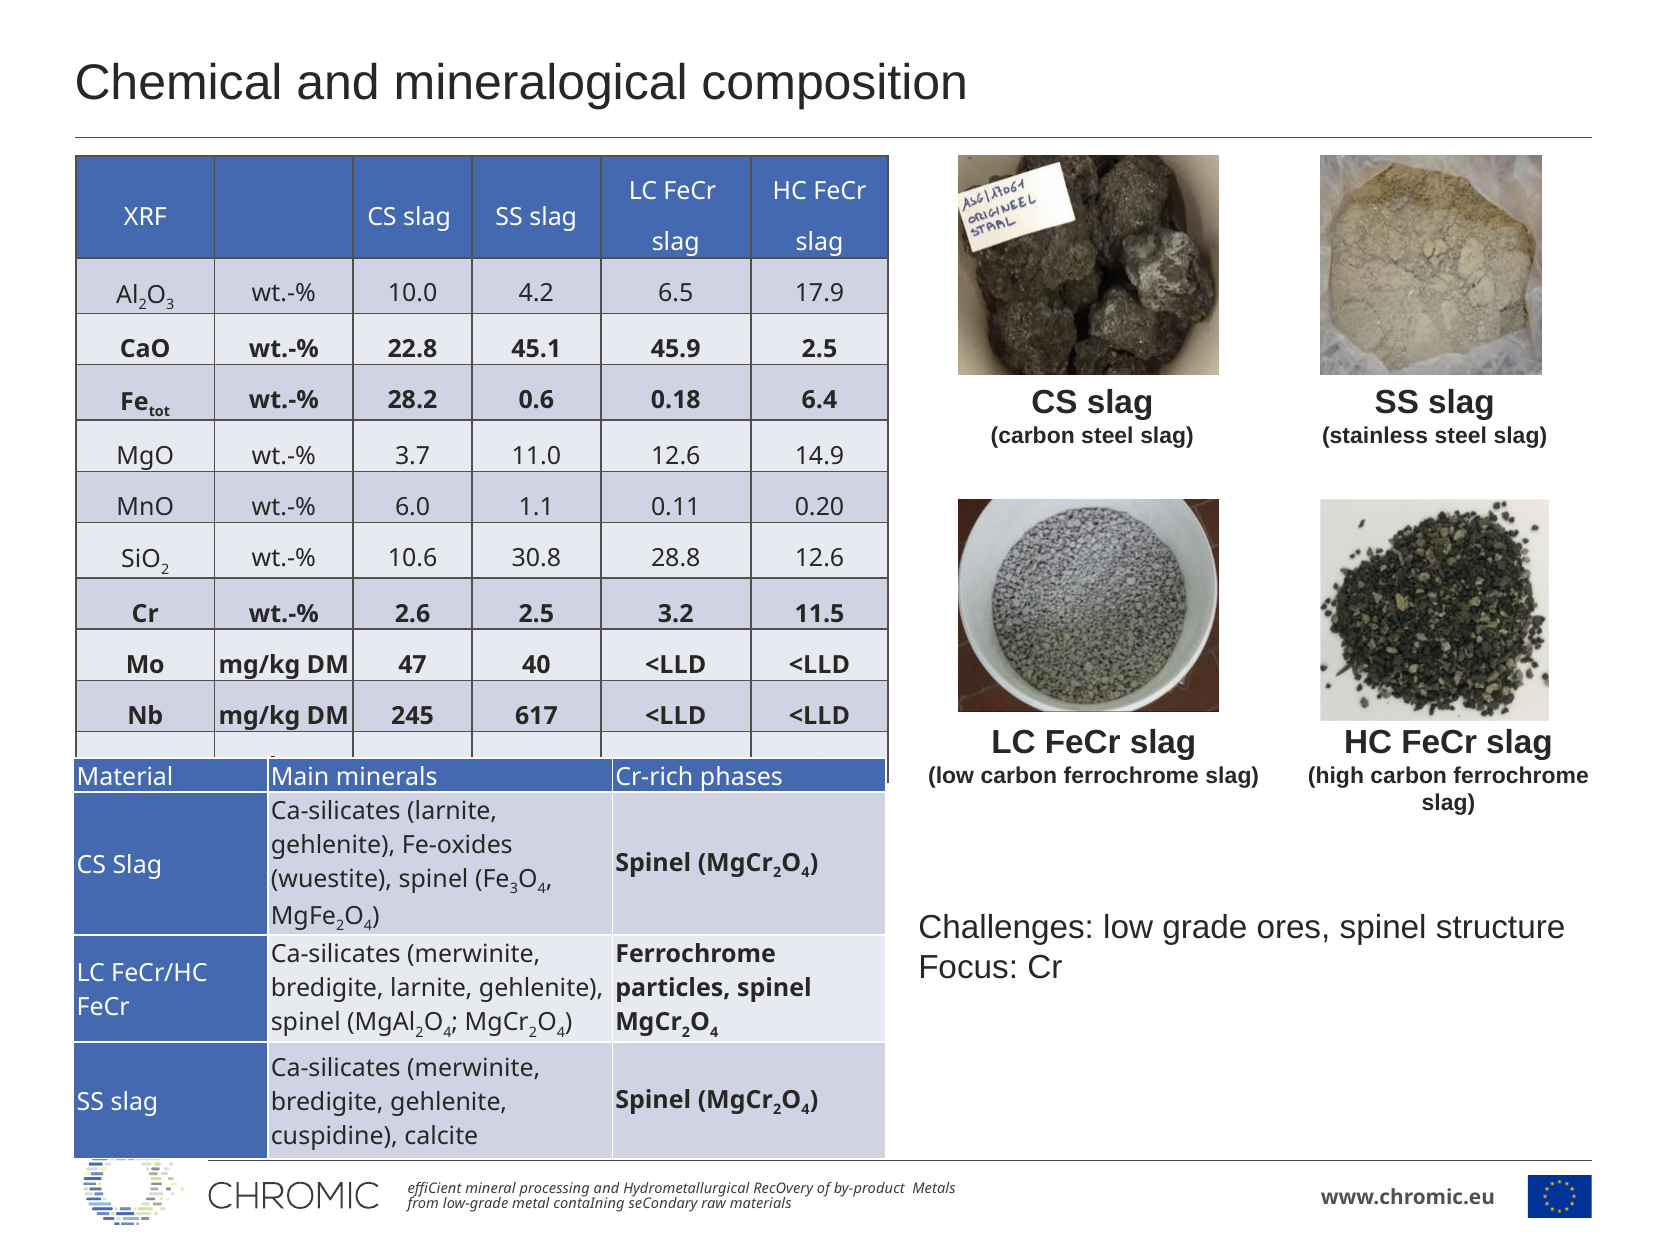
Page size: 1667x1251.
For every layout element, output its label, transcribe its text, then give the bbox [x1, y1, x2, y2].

table_cell 11.5 [752, 579, 887, 628]
table_cell 0.6 [473, 365, 600, 419]
title Chemical and mineralogical composition [74, 50, 1513, 114]
table_cell 2.6 [354, 579, 471, 628]
table_cell 3.7 [354, 421, 471, 471]
picture [958, 155, 1220, 376]
text_box HC FeCr slag (high carbon ferrochrome slag) [1263, 712, 1634, 823]
table_cell LC FeCr/HC FeCr [74, 936, 267, 1041]
table_cell <LLD [602, 681, 750, 731]
table_cell 1.1 [473, 472, 600, 522]
table_header LC FeCr slag [602, 157, 750, 257]
table_cell Al2O3 [77, 259, 214, 313]
table_cell 0.18 [602, 365, 750, 419]
table_header Material [74, 759, 267, 791]
picture [1321, 495, 1549, 725]
table_cell 22.8 [354, 314, 471, 364]
table_cell Spinel (MgCr2O4) [613, 1043, 885, 1158]
table_cell mg/kg DM [215, 732, 352, 757]
table_header Main minerals [269, 759, 612, 791]
table_cell 28.2 [354, 365, 471, 419]
table_cell 17.9 [752, 259, 887, 313]
table_cell 30.8 [473, 523, 600, 577]
table_cell Nb [77, 681, 214, 731]
picture [958, 498, 1219, 713]
table_cell MgO [77, 421, 214, 471]
table_cell SS slag [74, 1043, 267, 1158]
table_cell wt.-% [215, 579, 352, 628]
table_cell 424 [752, 732, 887, 757]
table_cell Ca-silicates (merwinite, bredigite, larnite, gehlenite), spinel (MgAl2O4; MgCr2O4) [269, 936, 612, 1041]
table_cell 40 [473, 630, 600, 680]
table_cell 448 [602, 732, 750, 757]
table_cell 744 [354, 732, 471, 757]
table_cell wt.-% [215, 365, 352, 419]
table_cell 45.9 [602, 314, 750, 364]
table_cell CaO [77, 314, 214, 364]
table_cell 12.6 [602, 421, 750, 471]
table_cell V [77, 732, 214, 757]
table_cell 0.11 [602, 472, 750, 522]
table_header Cr-rich phases [613, 759, 885, 791]
table_cell <LLD [752, 630, 887, 680]
table_cell mg/kg DM [215, 630, 352, 680]
table_cell 3.2 [602, 579, 750, 628]
picture [1527, 1175, 1592, 1218]
table_header [215, 157, 352, 257]
table_header HC FeCr slag [752, 157, 887, 257]
picture [1320, 155, 1542, 375]
table_cell MnO [77, 472, 214, 522]
table_cell Mo [77, 630, 214, 680]
table_cell 516 [473, 732, 600, 757]
table_cell Fetot [77, 365, 214, 419]
table_header SS slag [473, 157, 600, 257]
table_header CS slag [354, 157, 471, 257]
table_cell <LLD [752, 681, 887, 731]
table_cell Cr [77, 579, 214, 628]
table_cell <LLD [602, 630, 750, 680]
table_cell 45.1 [473, 314, 600, 364]
table_header XRF [77, 157, 214, 257]
table_cell 10.0 [354, 259, 471, 313]
table_cell 4.2 [473, 259, 600, 313]
table_cell mg/kg DM [215, 681, 352, 731]
table_cell 6.5 [602, 259, 750, 313]
table_cell Spinel (MgCr2O4) [613, 793, 885, 934]
table_cell wt.-% [215, 421, 352, 471]
table_cell 12.6 [752, 523, 887, 577]
table_cell CS Slag [74, 793, 267, 934]
table_cell wt.-% [215, 259, 352, 313]
table_cell 14.9 [752, 421, 887, 471]
table_cell 2.5 [752, 314, 887, 364]
table_cell 2.5 [473, 579, 600, 628]
table_cell 11.0 [473, 421, 600, 471]
table_cell wt.-% [215, 314, 352, 364]
text_box SS slag (stainless steel slag) [1304, 373, 1565, 456]
table_cell 617 [473, 681, 600, 731]
table_cell 0.20 [752, 472, 887, 522]
table_cell wt.-% [215, 523, 352, 577]
text_box LC FeCr slag (low carbon ferrochrome slag) [897, 713, 1263, 796]
table_cell SiO2 [77, 523, 214, 577]
picture [83, 1159, 184, 1225]
table_cell 10.6 [354, 523, 471, 577]
table_cell Ca-silicates (merwinite, bredigite, gehlenite, cuspidine), calcite [269, 1043, 612, 1158]
table_cell wt.-% [215, 472, 352, 522]
text_box CS slag (carbon steel slag) [962, 378, 1223, 456]
table_cell 47 [354, 630, 471, 680]
text_box Challenges: low grade ores, spinel structure Focus: Cr [903, 897, 1667, 993]
table_cell Ca-silicates (larnite, gehlenite), Fe-oxides (wuestite), spinel (Fe3O4, MgFe2O4) [269, 793, 612, 934]
table_cell 245 [354, 681, 471, 731]
table_cell Ferrochrome particles, spinel MgCr2O4 [613, 936, 885, 1041]
table_cell 6.0 [354, 472, 471, 522]
table_cell 6.4 [752, 365, 887, 419]
table_cell 28.8 [602, 523, 750, 577]
